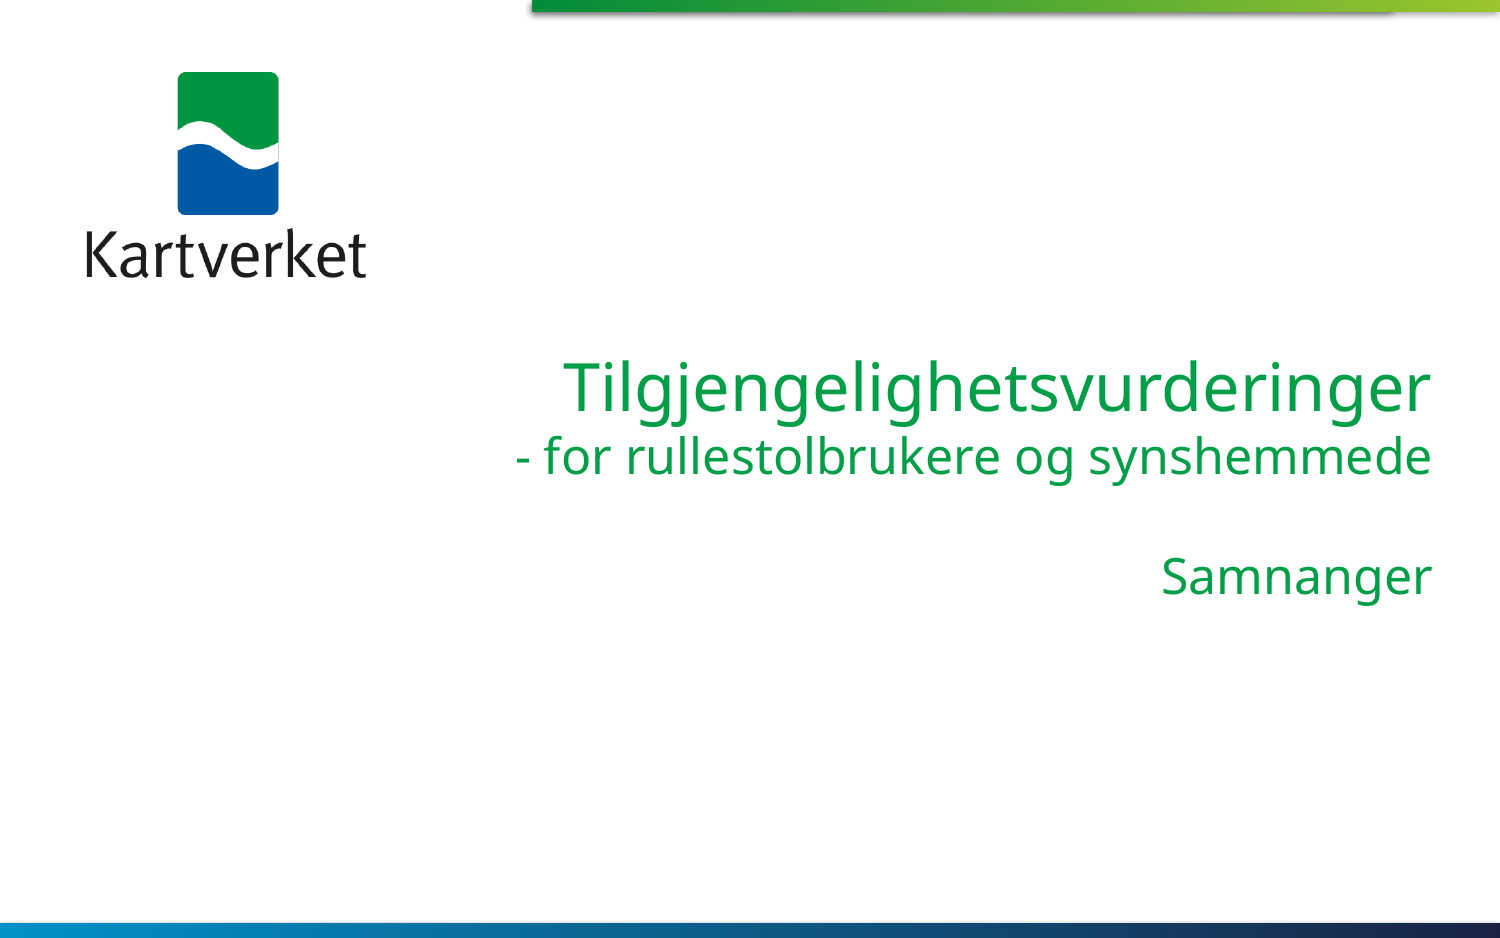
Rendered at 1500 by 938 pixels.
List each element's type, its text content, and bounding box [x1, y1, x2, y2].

text_box Tilgjengelighetsvurderinger - for rullestolbrukere og synshemmede Samnanger [66, 337, 1449, 613]
